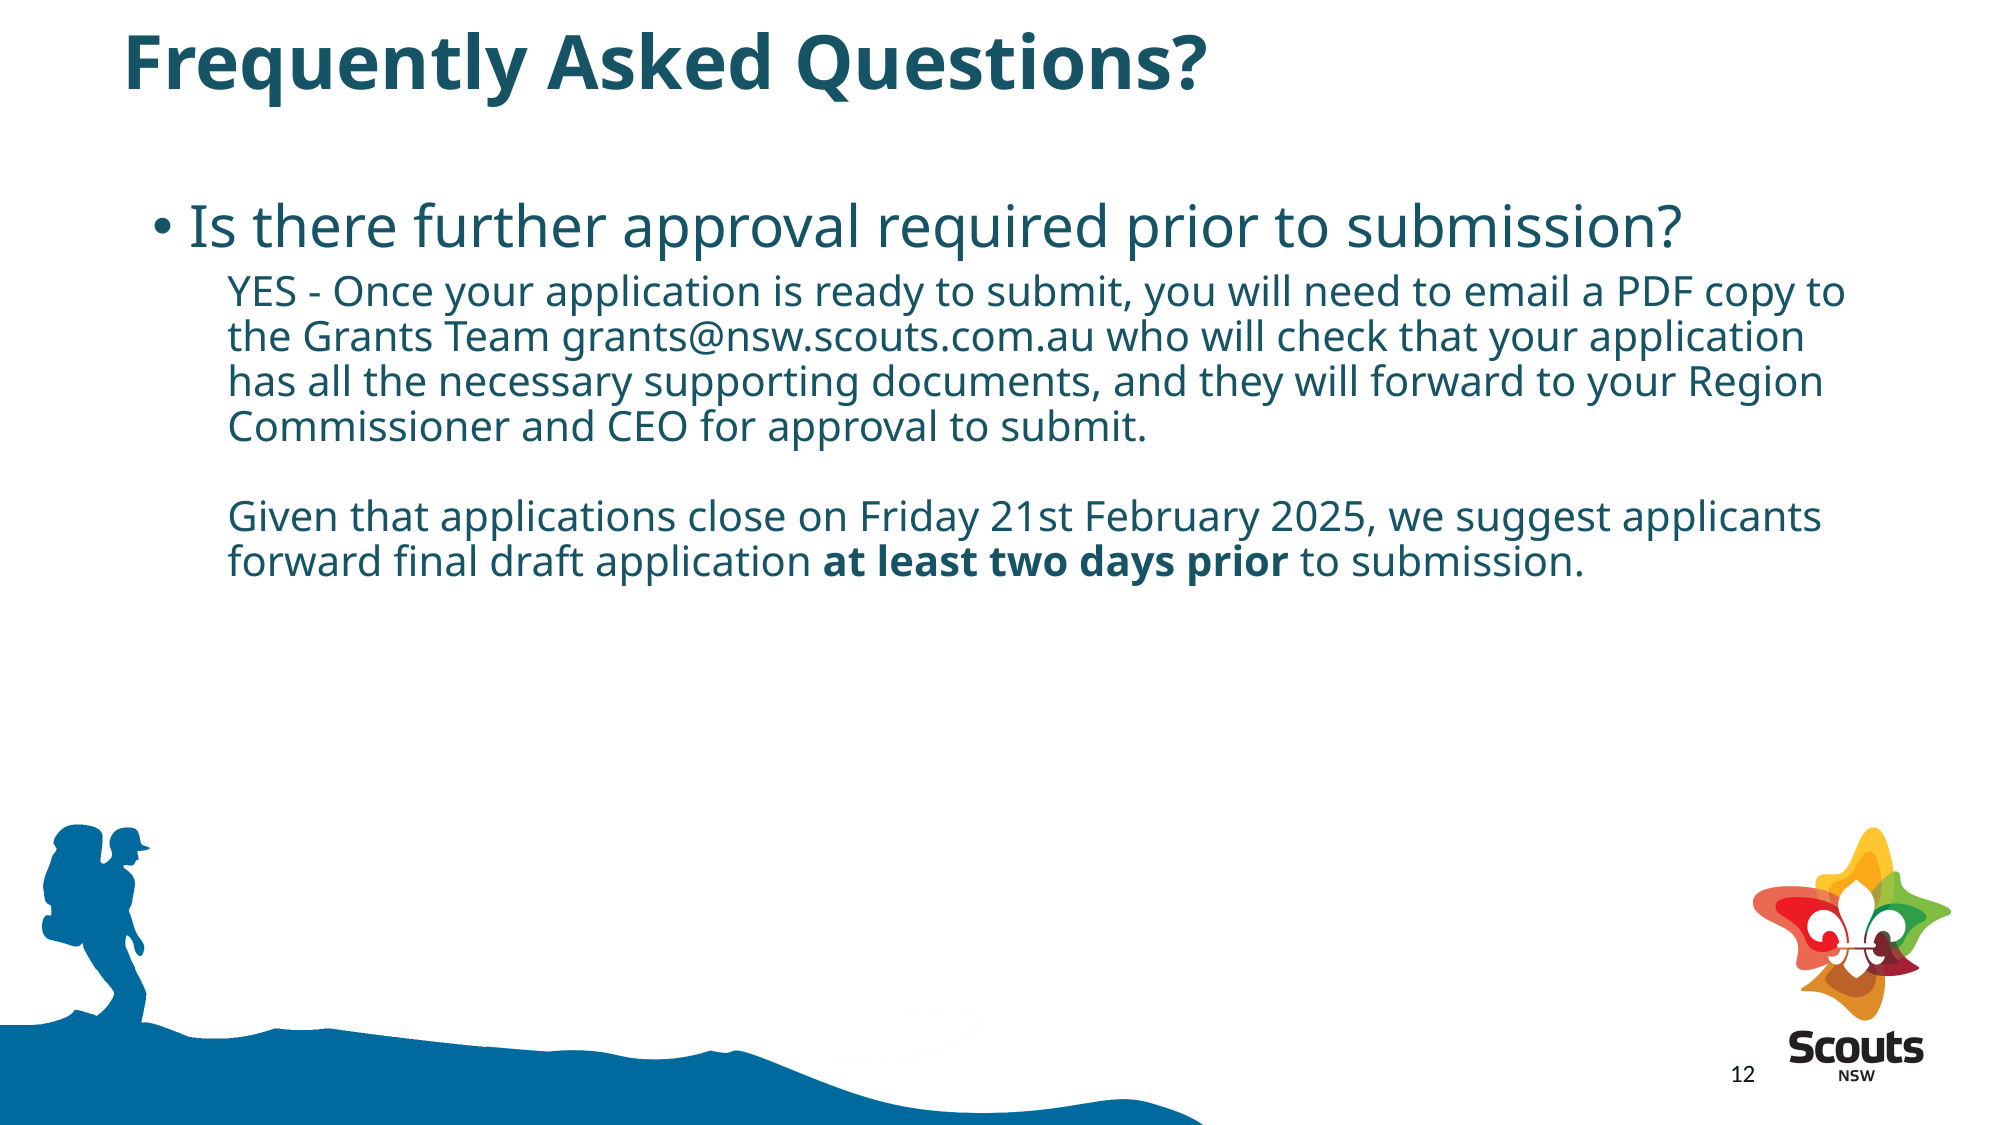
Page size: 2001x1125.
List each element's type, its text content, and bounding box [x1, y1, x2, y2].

picture [126, 937, 137, 970]
list Is there further approval required prior to submission? YES - Once your application is ready to submit, you will need to email a PDF copy to the Grants Team grants@nsw.scouts.com.au who will check that your application has all the necessary supporting documents, and they will forward to your Region Commissioner and CEO for approval to submit. Given that applications close on Friday 21st February 2025, we suggest applicants forward final draft application at least two days prior to submission. [137, 189, 1863, 1014]
slide_number 12 [1320, 1042, 1771, 1103]
picture [0, 0, 2001, 1125]
title Frequently Asked Questions? [107, 0, 1893, 130]
picture [124, 862, 137, 931]
